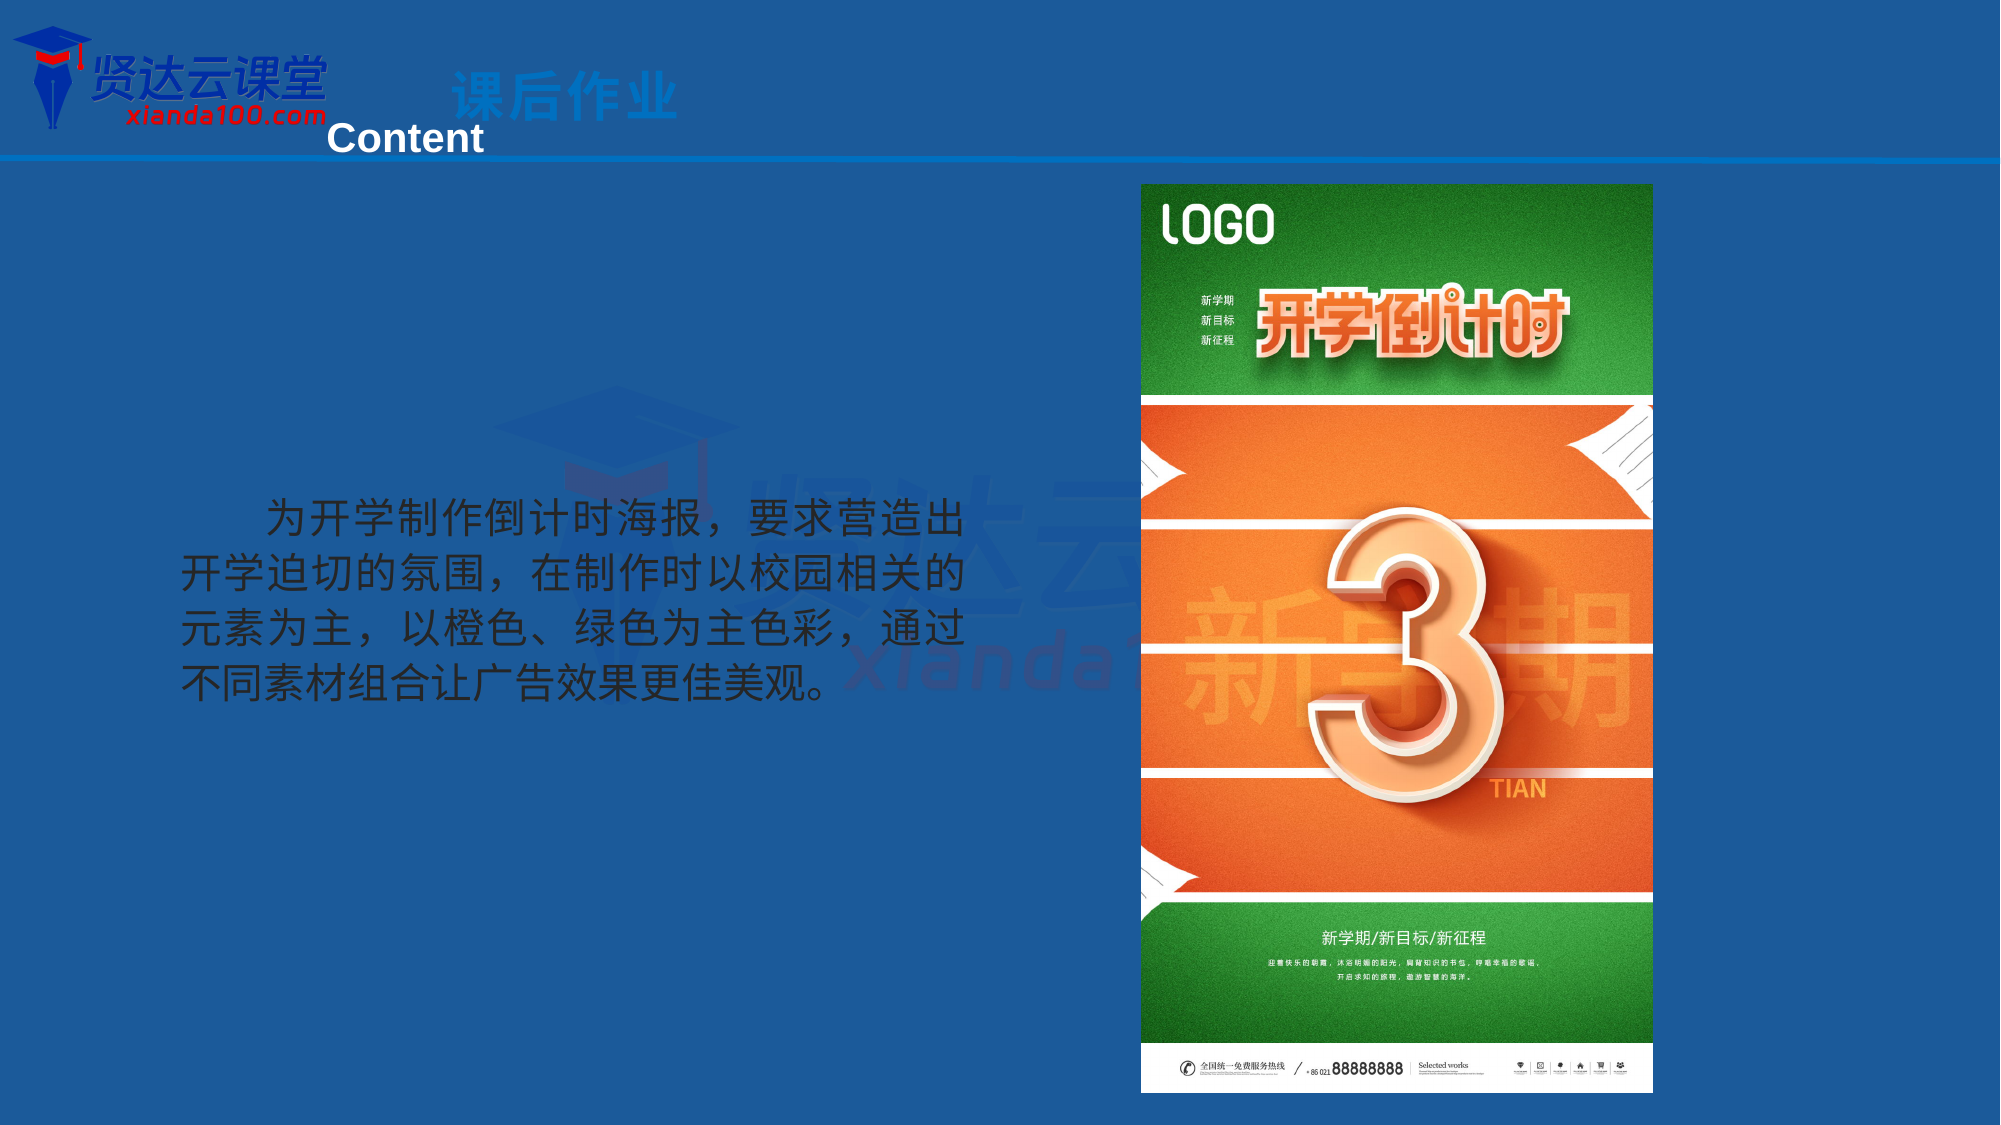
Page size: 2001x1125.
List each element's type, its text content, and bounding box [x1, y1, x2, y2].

picture [0, 7, 353, 155]
picture [1141, 184, 1653, 1094]
text_box 为开学制作倒计时海报，要求营造出开学迫切的氛围，在制作时以校园相关的元素为主，以橙色、绿色为主色彩，通过不同素材组合让广告效果更佳美观。 [90, 479, 981, 857]
text_box 课后作业 [373, 54, 756, 135]
text_box Content [311, 103, 767, 169]
